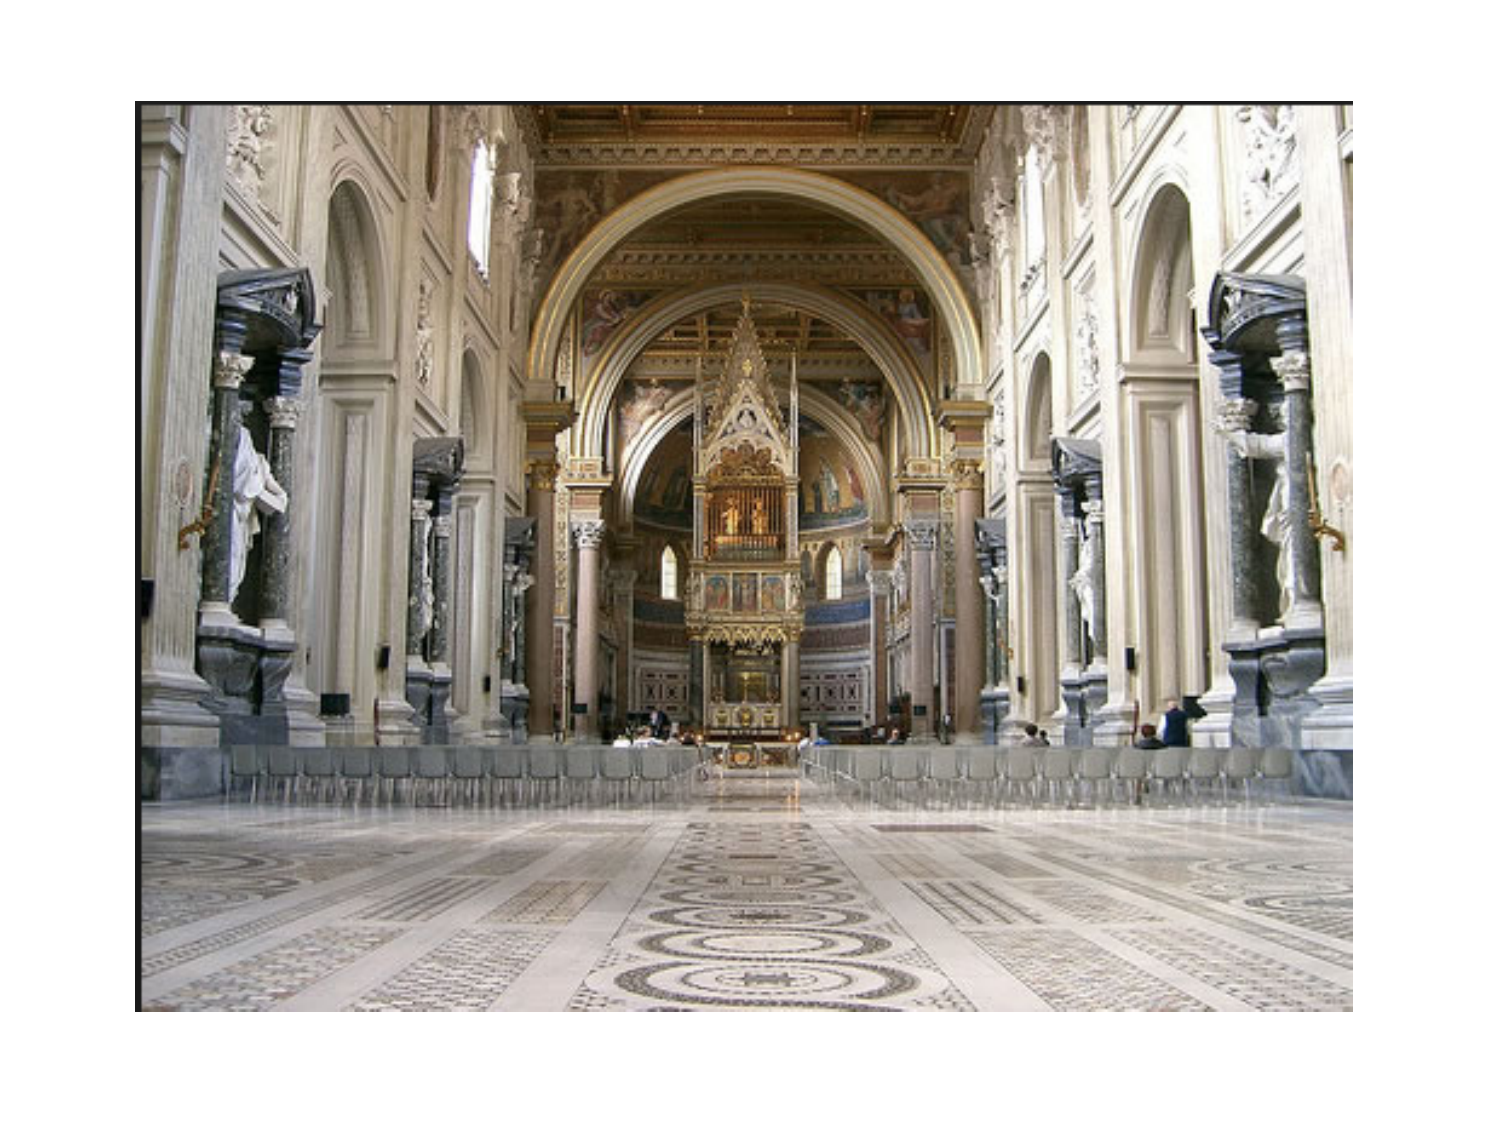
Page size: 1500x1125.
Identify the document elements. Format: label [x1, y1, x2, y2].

list [135, 101, 1353, 1012]
